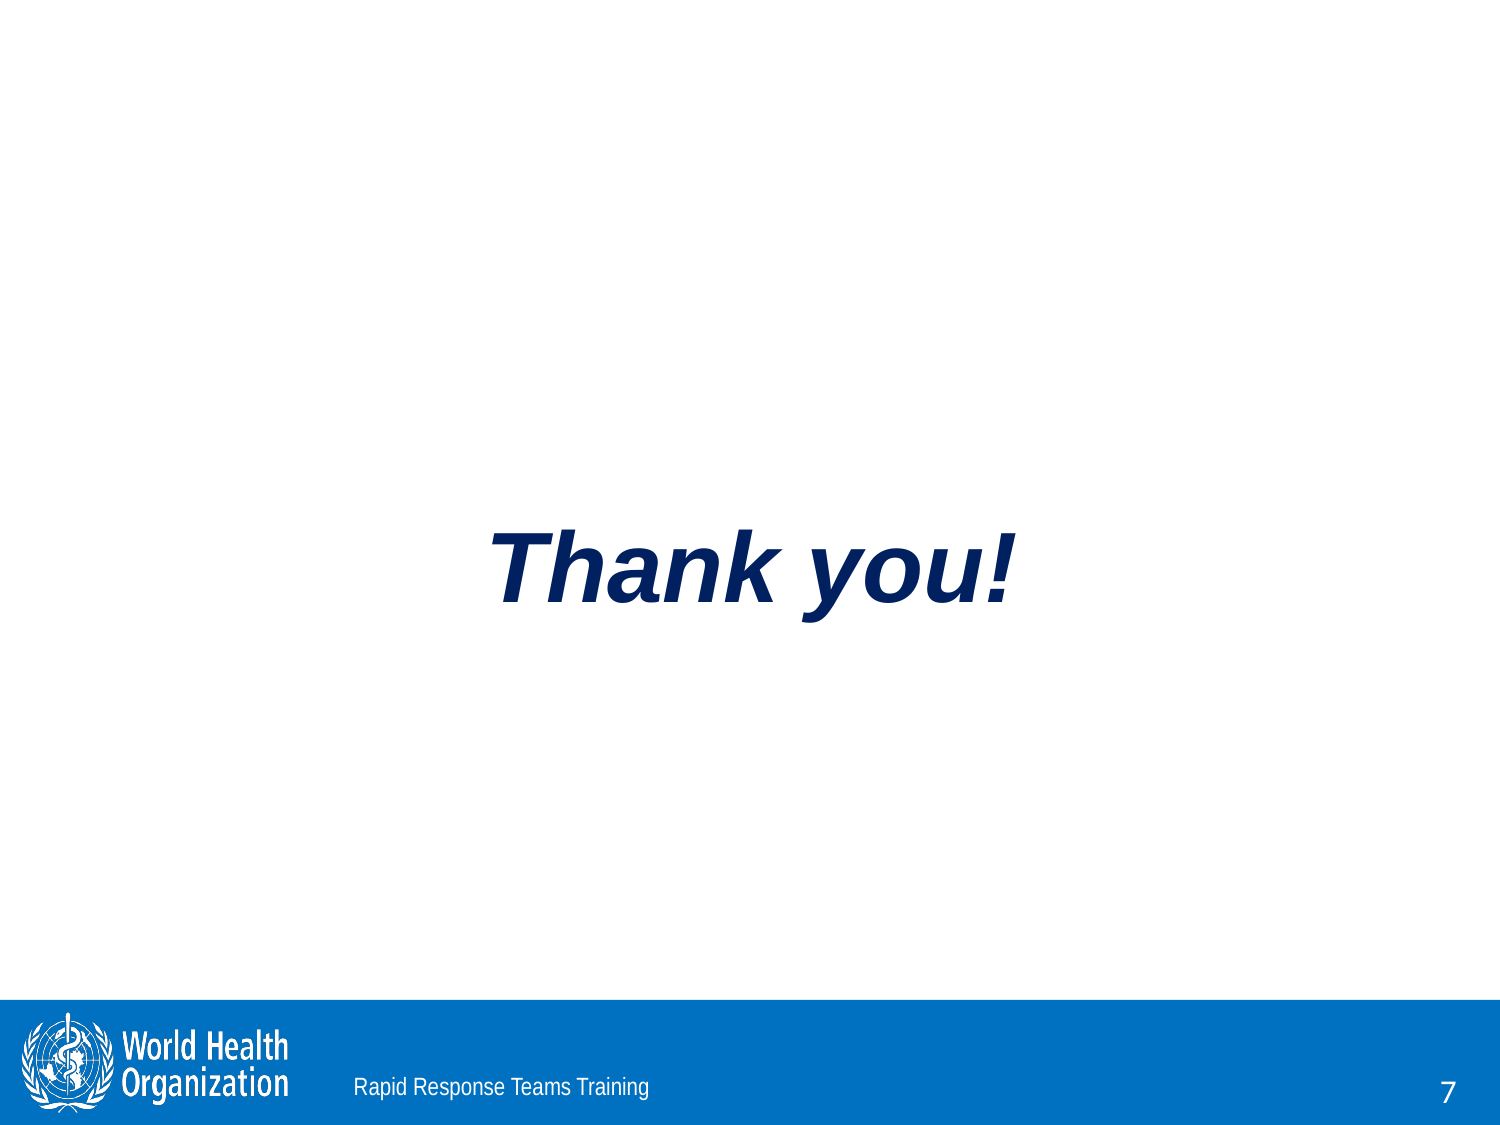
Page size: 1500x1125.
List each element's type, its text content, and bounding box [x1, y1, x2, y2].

picture [21, 1012, 288, 1113]
title Thank you! [76, 468, 1427, 657]
